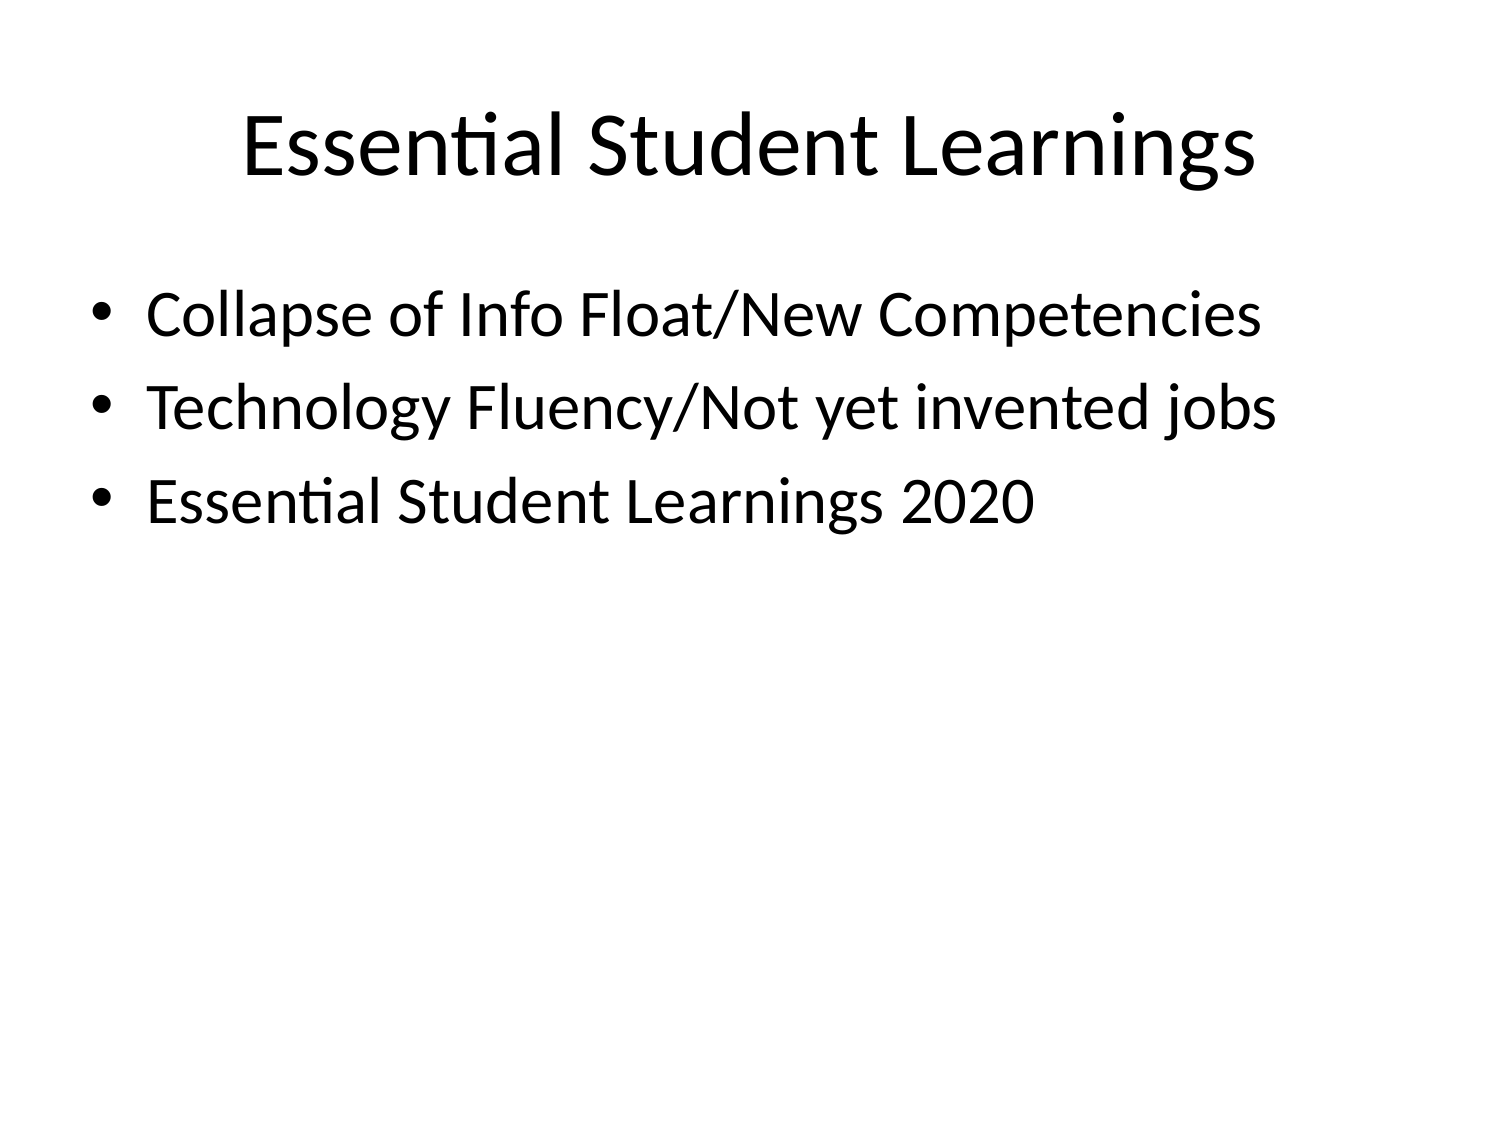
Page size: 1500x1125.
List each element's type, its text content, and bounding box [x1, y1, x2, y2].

title Essential Student Learnings [75, 45, 1425, 233]
list Collapse of Info Float/New Competencies Technology Fluency/Not yet invented jobs Essential Student Learnings 2020 [75, 262, 1425, 1005]
